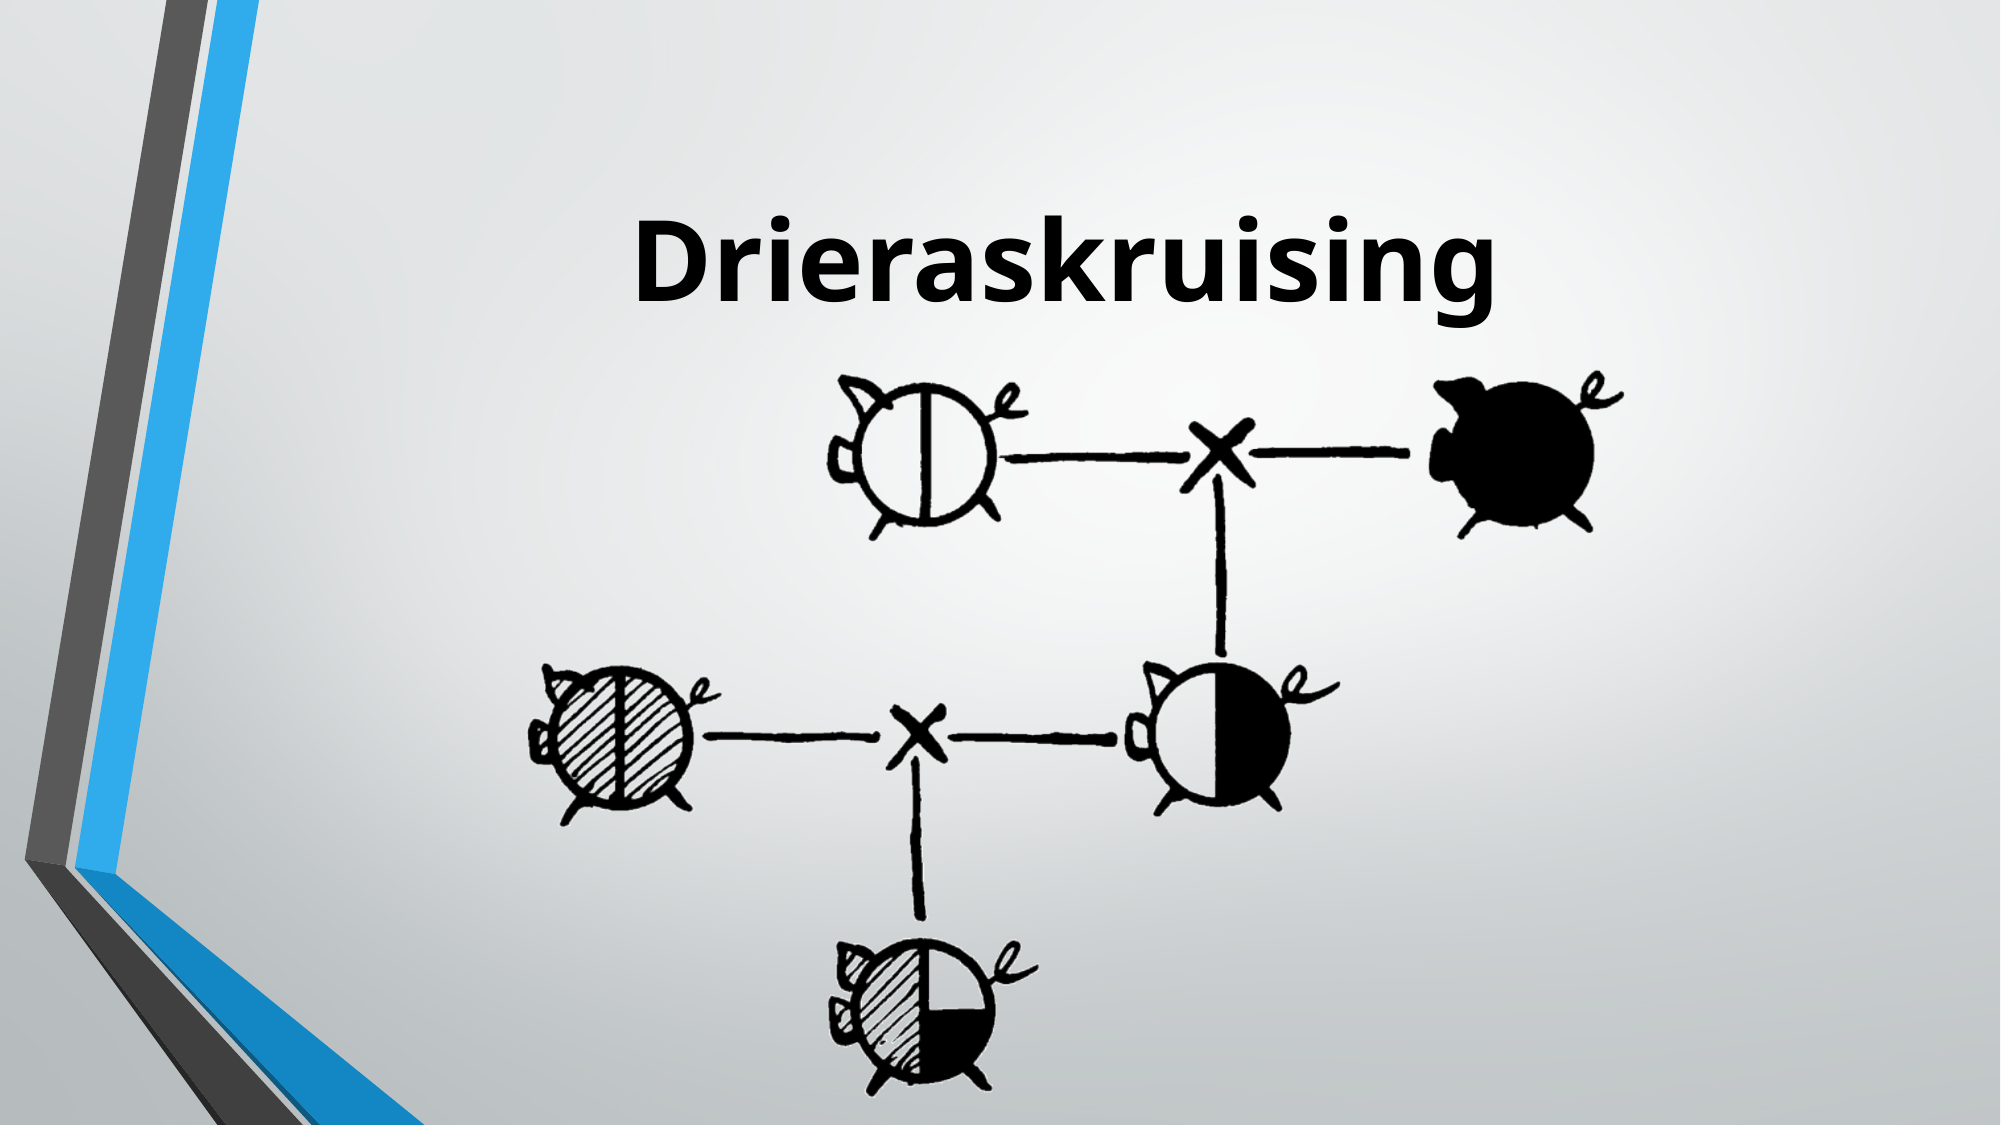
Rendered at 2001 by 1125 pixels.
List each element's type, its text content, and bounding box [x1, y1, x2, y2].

title Drieraskruising [243, 112, 1887, 400]
picture [518, 354, 1632, 1108]
